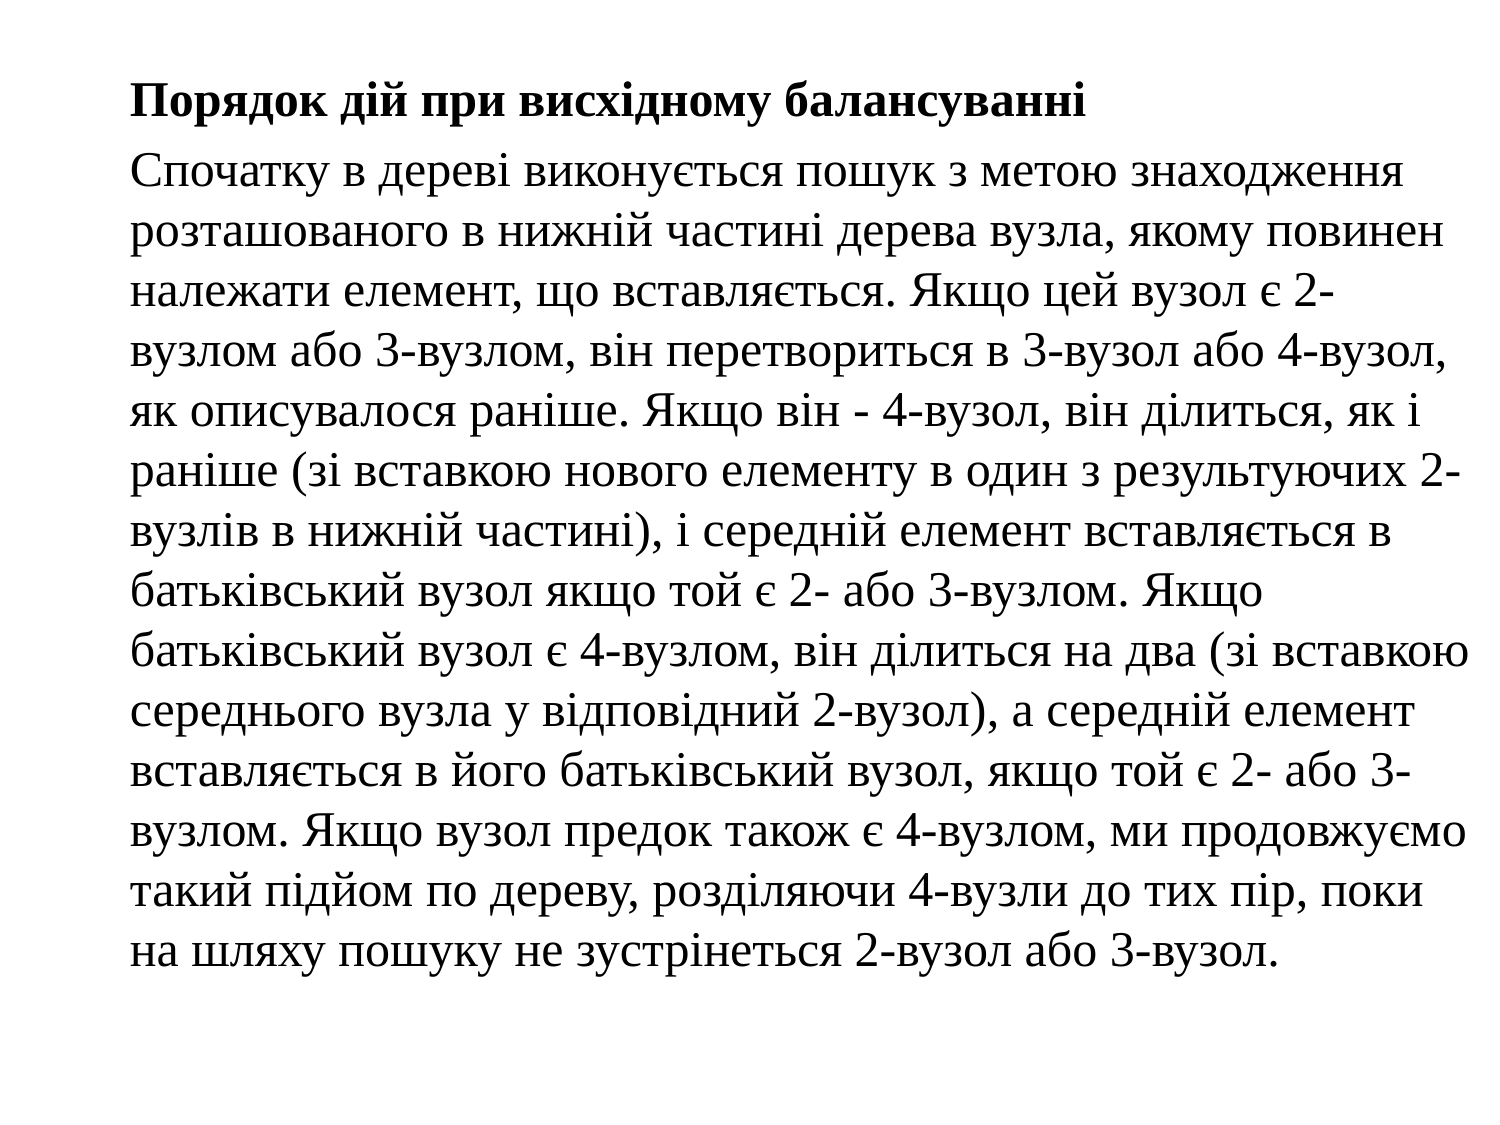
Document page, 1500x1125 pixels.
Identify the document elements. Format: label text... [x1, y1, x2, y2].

list Порядок дій при висхідному балансуванні Спочатку в дереві виконується пошук з метою знаходження розташованого в нижній частині дерева вузла, якому повинен належати елемент, що вставляється. Якщо цей вузол є 2-вузлом або 3-вузлом, він перетвориться в 3-вузол або 4-вузол, як описувалося раніше. Якщо він - 4-вузол, він ділиться, як і раніше (зі вставкою нового елементу в один з результуючих 2-вузлів в нижній частині), і середній елемент вставляється в батьківський вузол якщо той є 2- або 3-вузлом. Якщо батьківський вузол є 4-вузлом, він ділиться на два (зі вставкою середнього вузла у відповідний 2-вузол), а середній елемент вставляється в його батьківський вузол, якщо той є 2- або 3-вузлом. Якщо вузол предок також є 4-вузлом, ми продовжуємо такий підйом по дереву, розділяючи 4-вузли до тих пір, поки на шляху пошуку не зустрінеться 2-вузол або 3-вузол. [0, 58, 1500, 1125]
